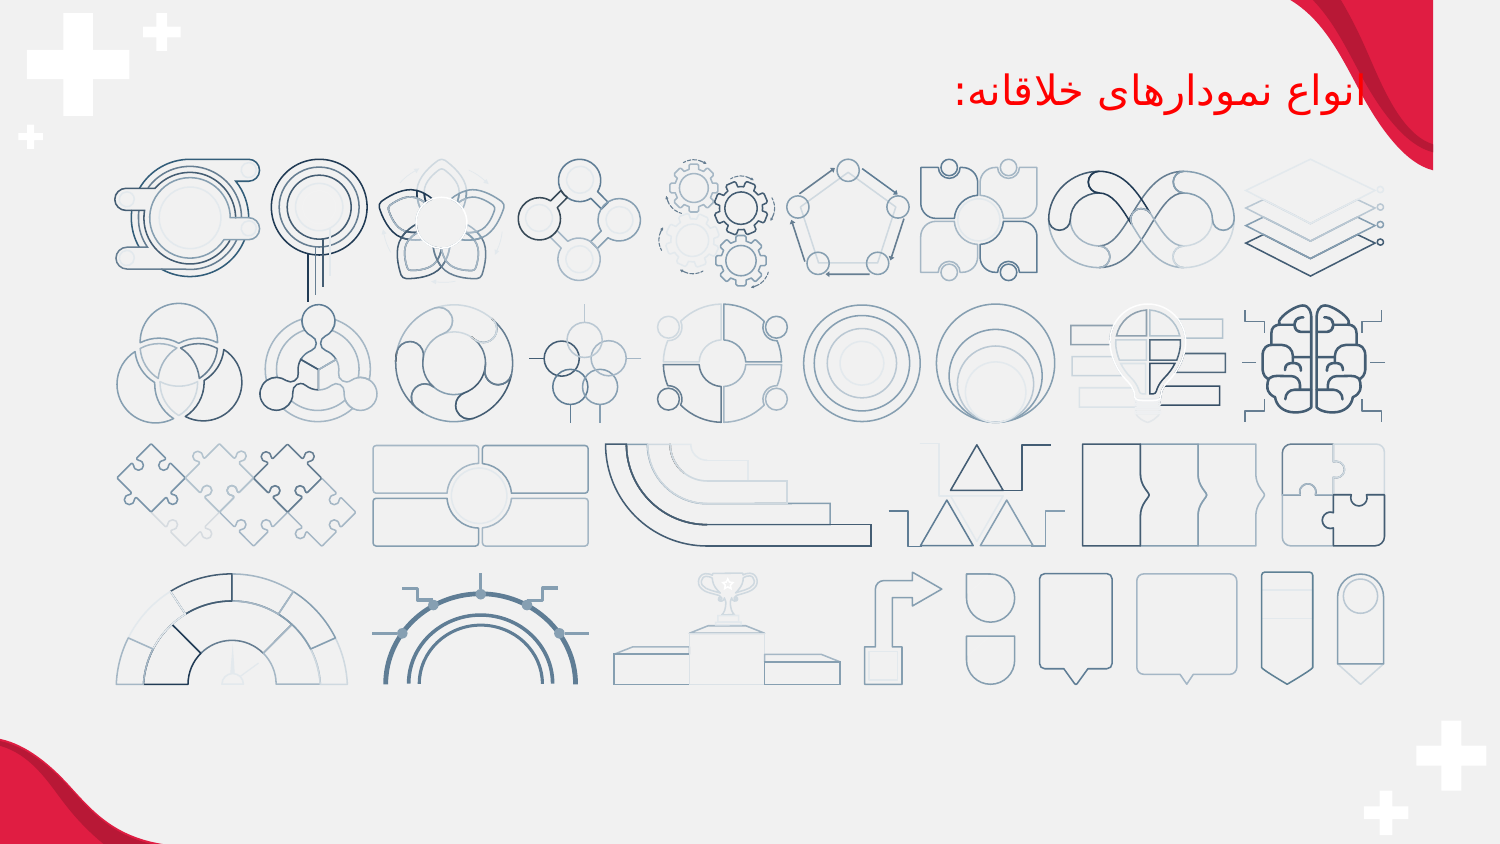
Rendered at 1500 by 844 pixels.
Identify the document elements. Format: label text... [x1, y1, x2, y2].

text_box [1082, 443, 1265, 547]
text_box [936, 303, 1055, 423]
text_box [864, 571, 943, 685]
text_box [257, 304, 380, 422]
text_box انواع نمودارهای خلاقانه: [117, 49, 1382, 129]
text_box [1261, 571, 1314, 685]
text_box [1039, 573, 1113, 685]
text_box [116, 303, 243, 424]
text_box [657, 303, 788, 423]
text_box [920, 158, 1038, 281]
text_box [1070, 303, 1226, 423]
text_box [613, 572, 841, 685]
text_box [116, 443, 356, 547]
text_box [786, 159, 910, 278]
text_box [1245, 158, 1385, 277]
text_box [1048, 170, 1235, 268]
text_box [372, 445, 589, 547]
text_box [966, 573, 1015, 623]
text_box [888, 443, 1066, 547]
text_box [966, 635, 1015, 685]
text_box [1241, 303, 1386, 423]
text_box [114, 159, 260, 287]
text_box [378, 159, 505, 294]
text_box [1281, 443, 1385, 547]
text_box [658, 159, 776, 289]
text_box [528, 303, 642, 423]
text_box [1337, 573, 1384, 685]
text_box [1136, 573, 1237, 685]
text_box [116, 573, 348, 685]
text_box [371, 572, 590, 685]
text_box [395, 304, 513, 422]
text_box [605, 443, 872, 547]
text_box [515, 158, 647, 281]
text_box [803, 304, 921, 422]
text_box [271, 159, 368, 303]
